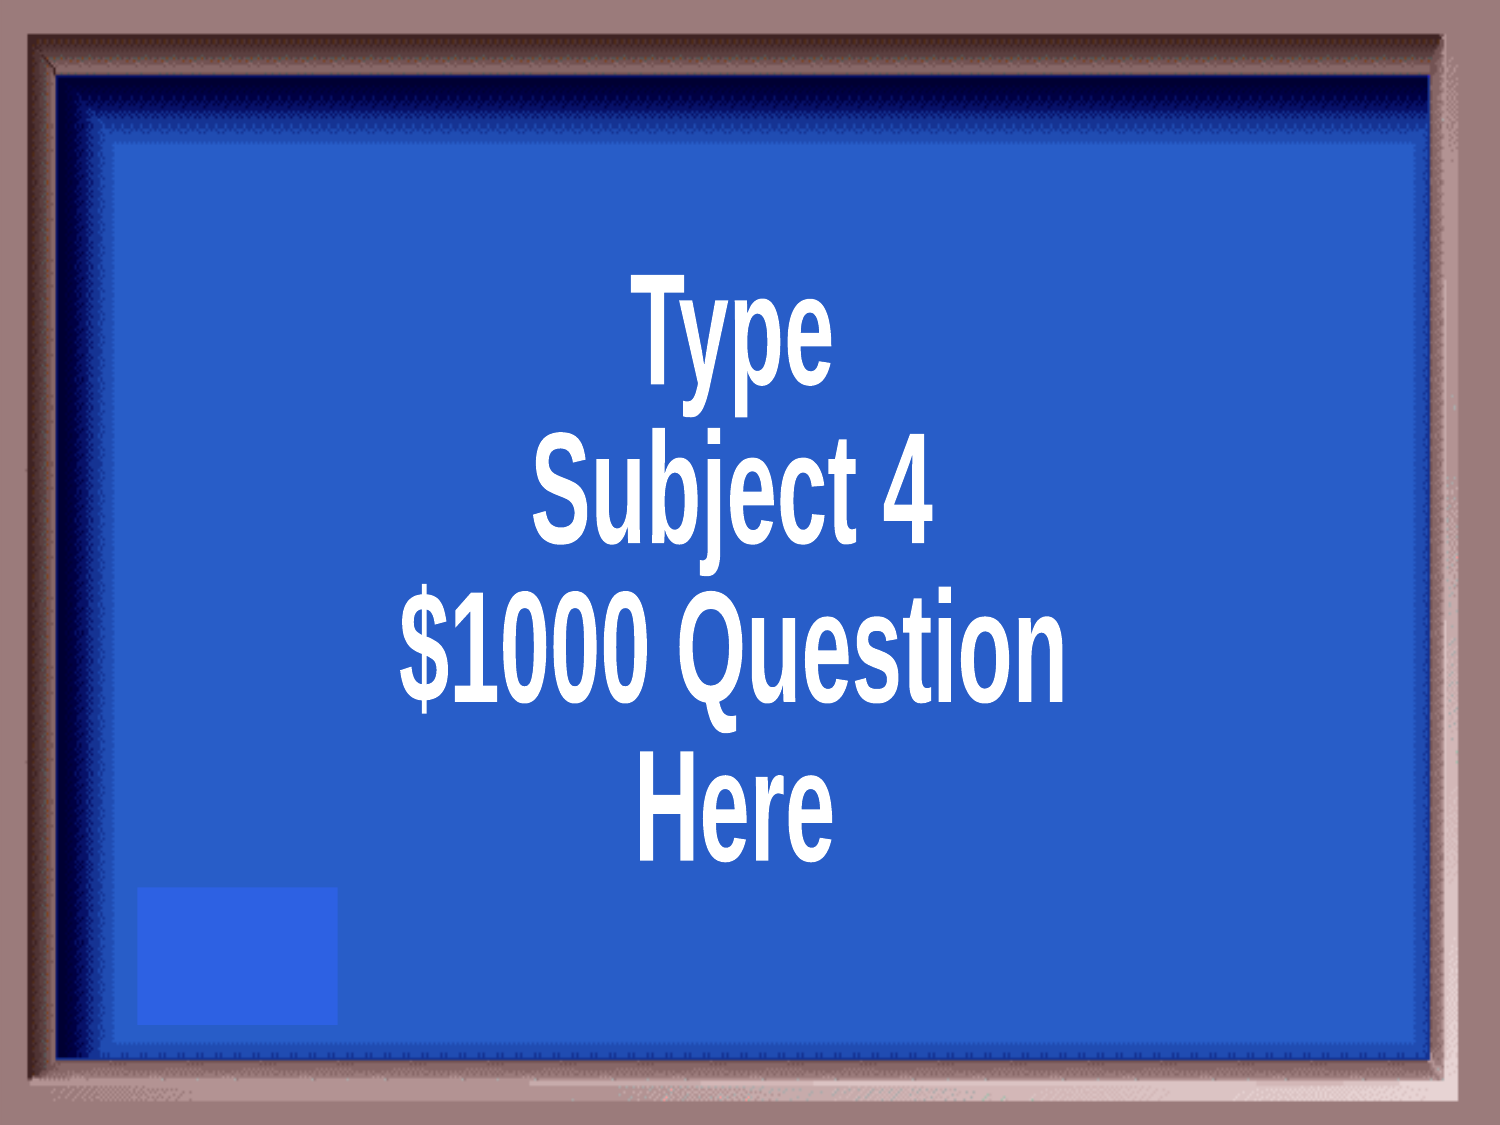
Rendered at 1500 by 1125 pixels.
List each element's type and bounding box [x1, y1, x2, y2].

picture [0, 0, 1500, 1125]
text_box [137, 887, 338, 1025]
